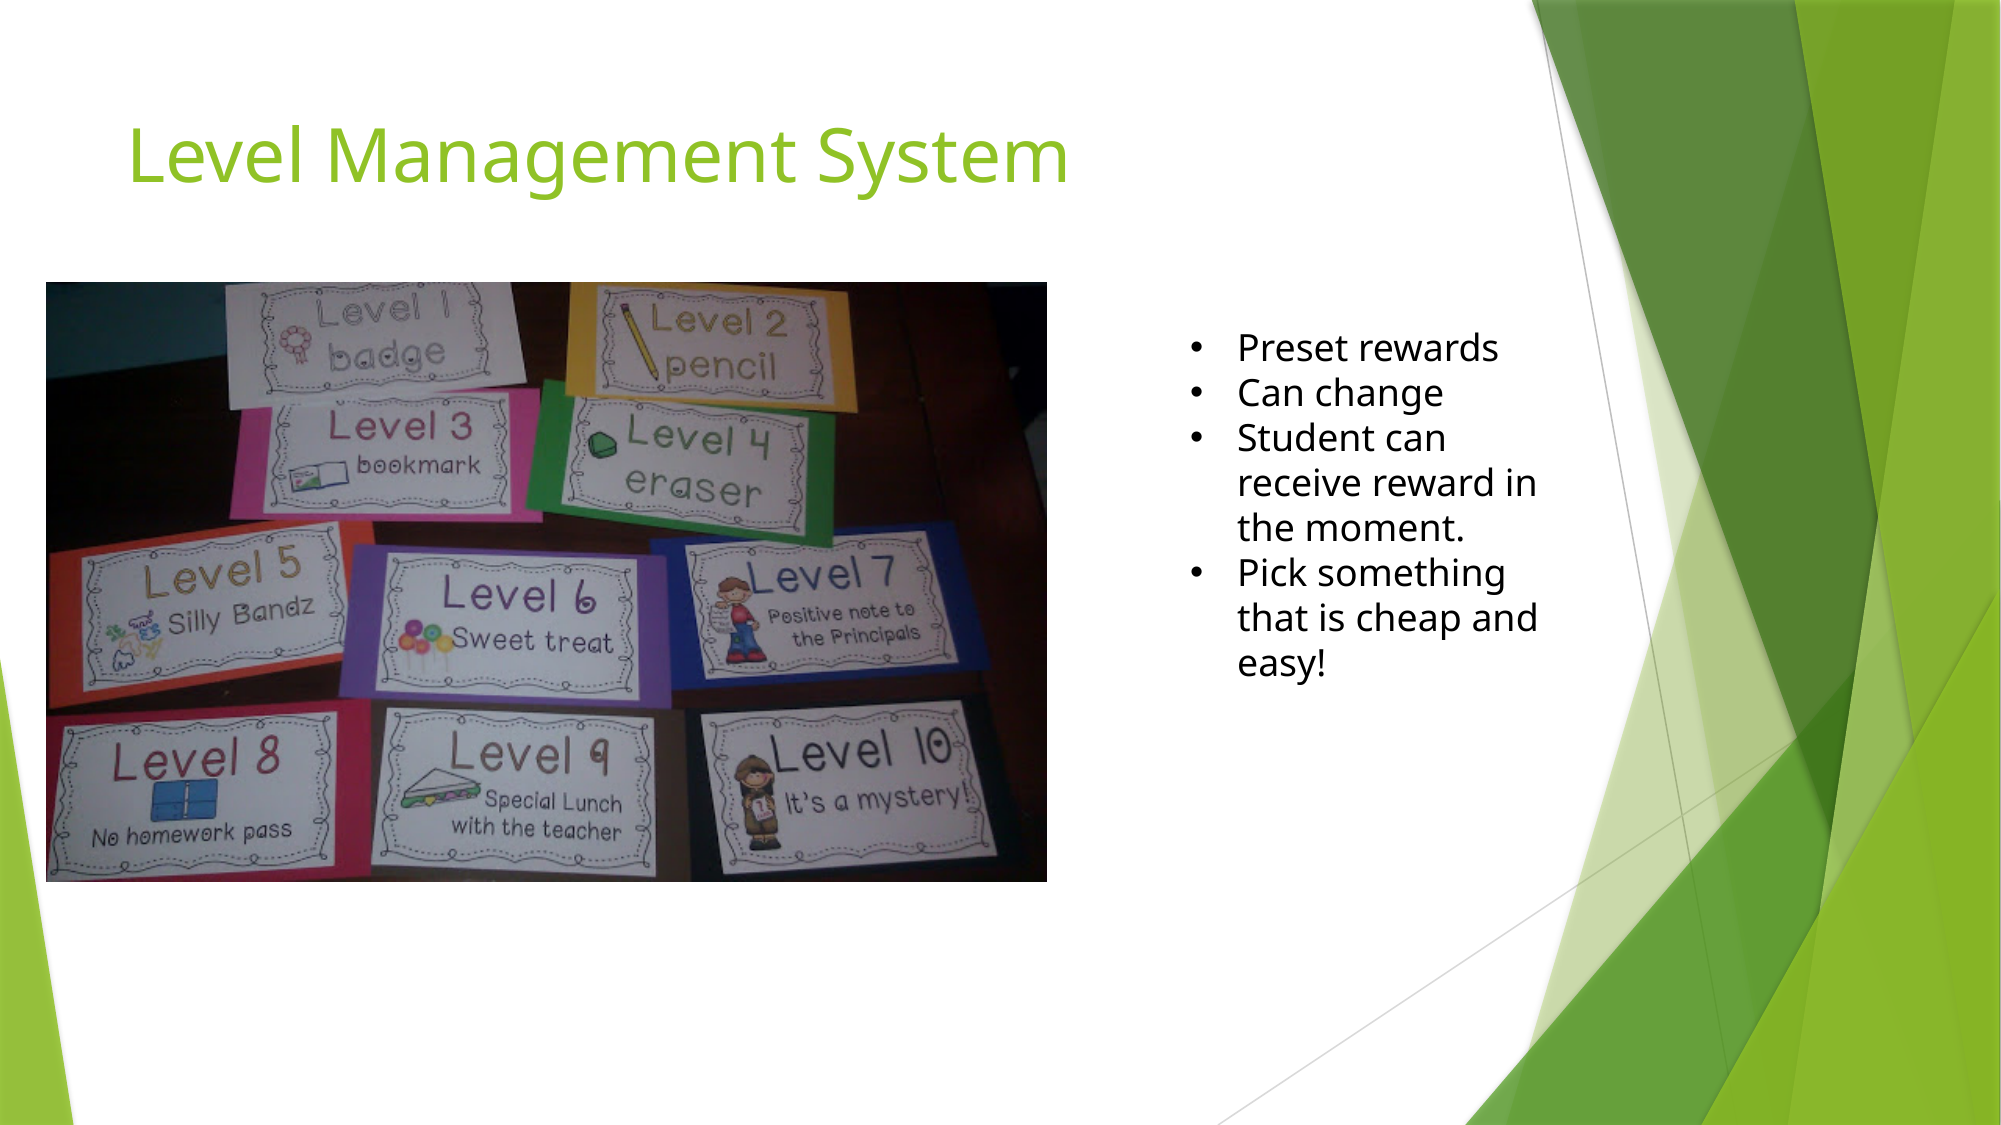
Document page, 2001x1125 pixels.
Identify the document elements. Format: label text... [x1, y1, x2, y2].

text_box Preset rewards Can change Student can receive reward in the moment. Pick something that is cheap and easy! [1175, 316, 1580, 692]
title Level Management System [111, 99, 1522, 317]
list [46, 282, 1048, 882]
